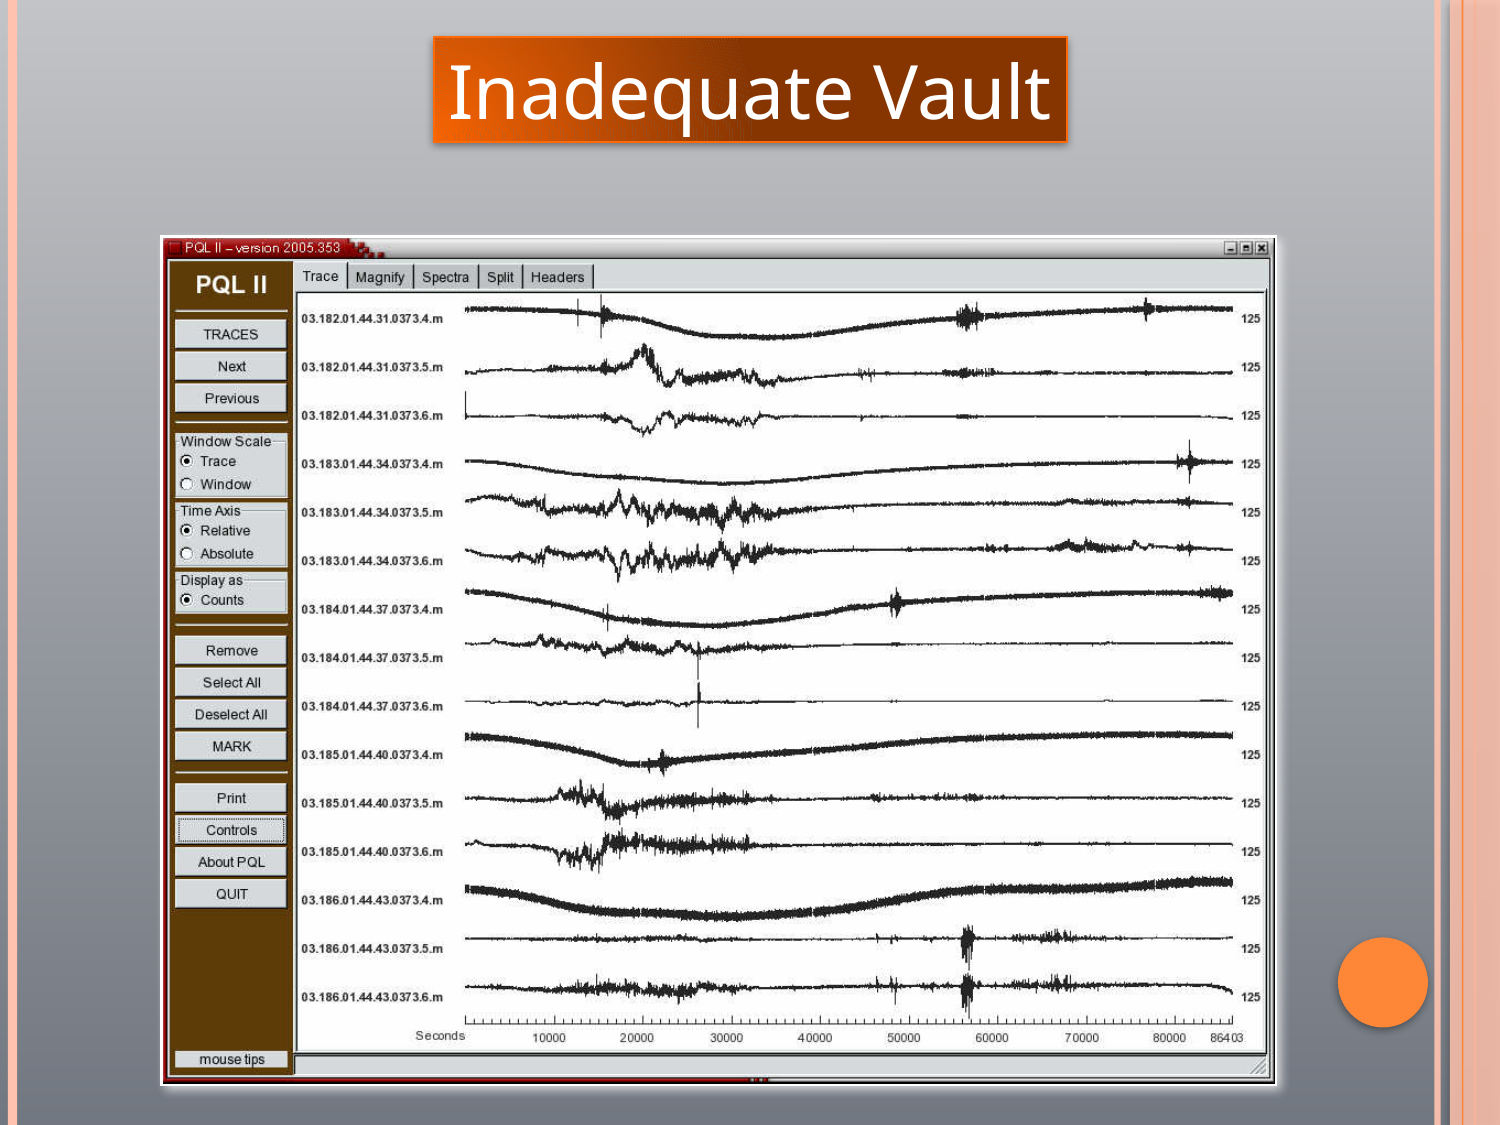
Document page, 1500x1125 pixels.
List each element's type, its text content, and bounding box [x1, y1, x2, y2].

text_box Inadequate Vault [433, 36, 1068, 143]
picture [161, 236, 1276, 1085]
